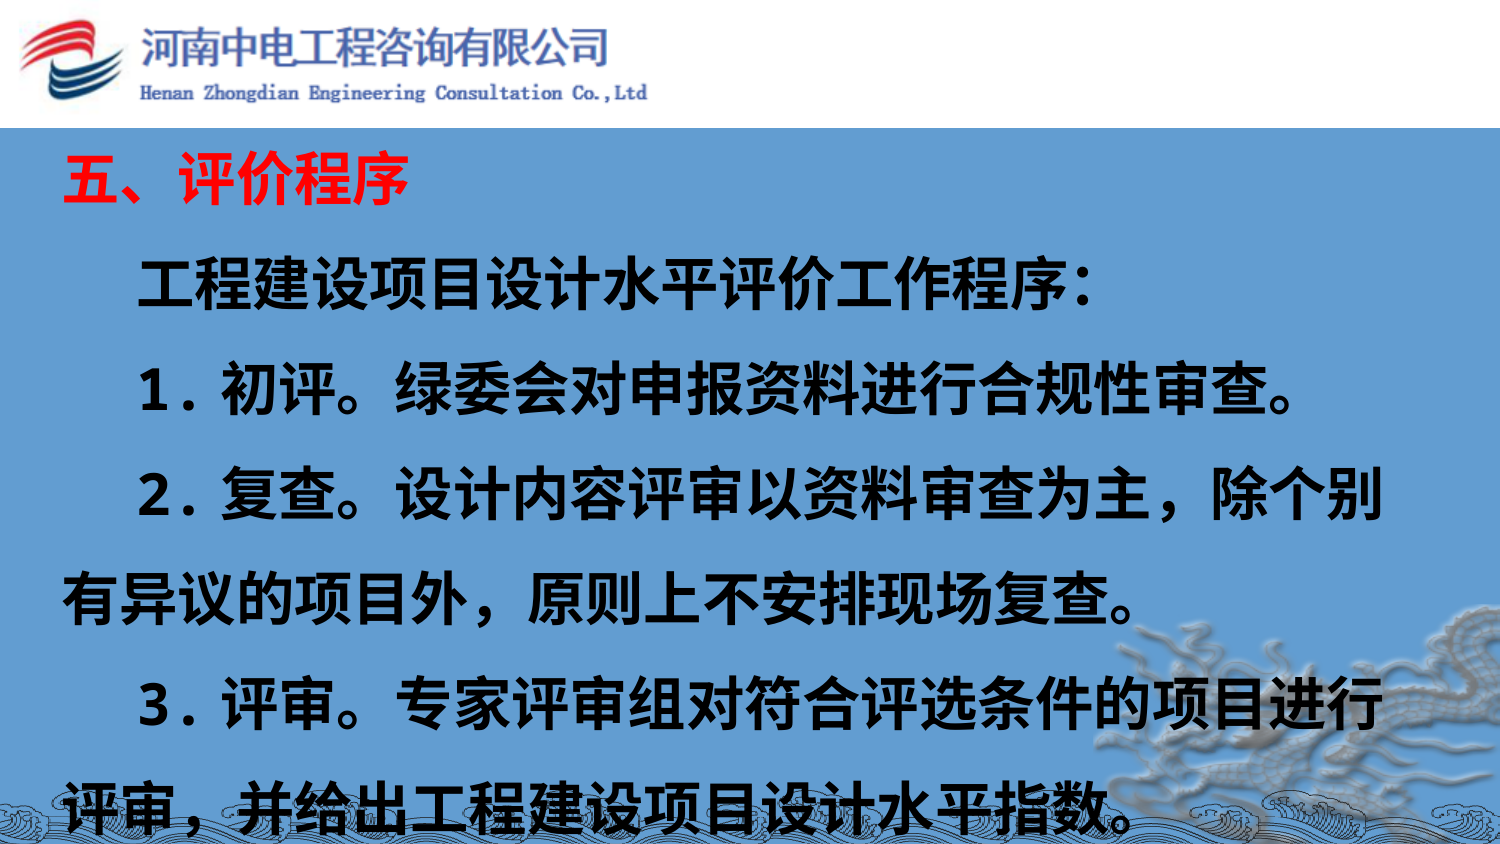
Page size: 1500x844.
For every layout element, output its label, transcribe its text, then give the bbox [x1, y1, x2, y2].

picture [0, 0, 1500, 129]
text_box 五、评价程序 工程建设项目设计水平评价工作程序： 1.初评。绿委会对申报资料进行合规性审查。 2.复查。设计内容评审以资料审查为主，除个别有异议的项目外，原则上不安排现场复查。 3.评审。专家评审组对符合评选条件的项目进行评审，并给出工程建设项目设计水平指数。 [46, 129, 1453, 844]
